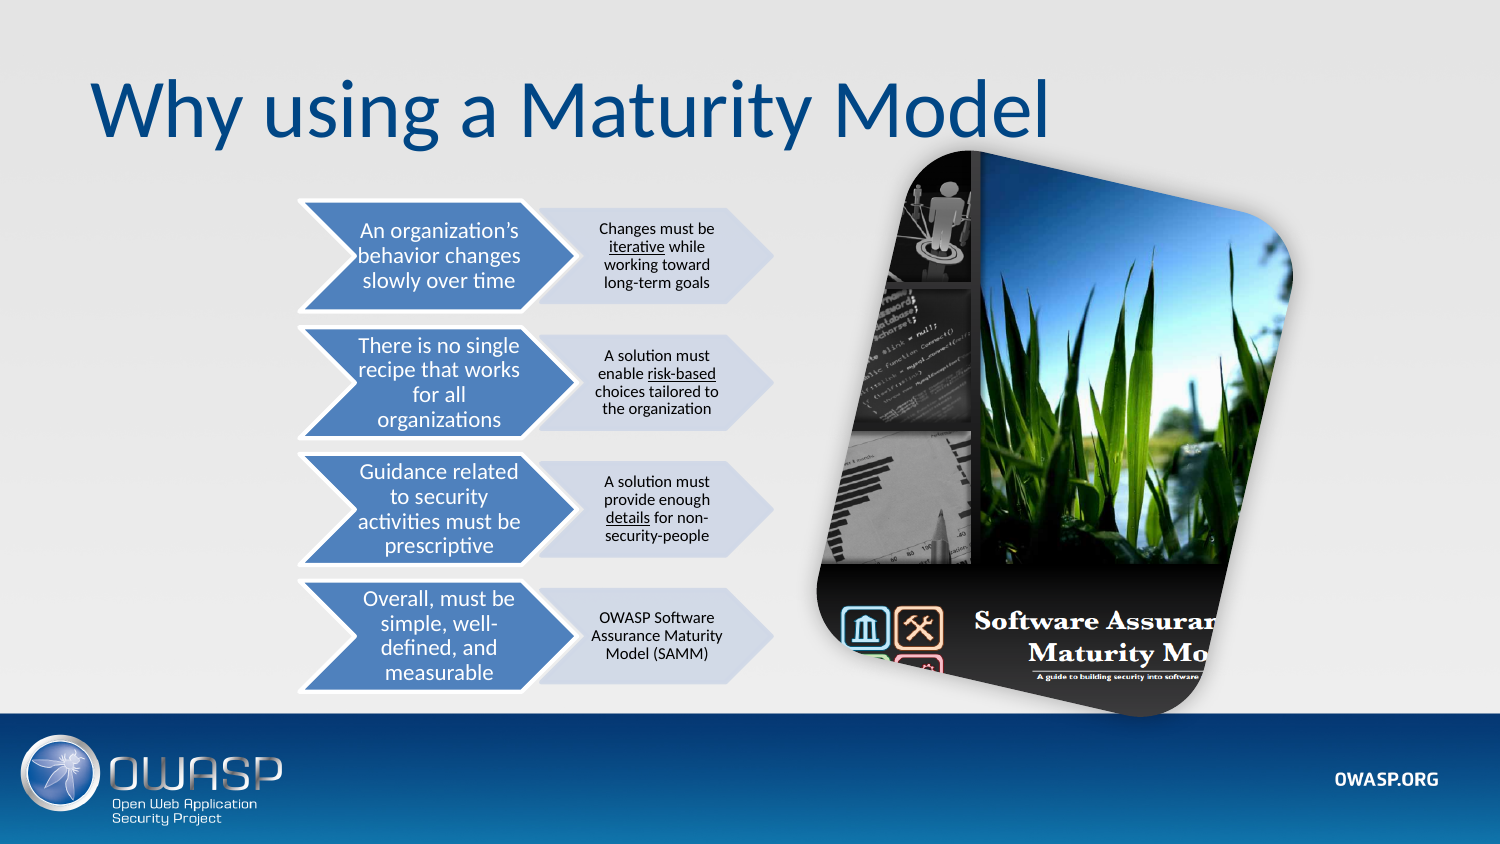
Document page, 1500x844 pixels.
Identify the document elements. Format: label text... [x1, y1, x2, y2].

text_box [248, 200, 823, 693]
picture [0, 0, 1500, 844]
title Why using a Maturity Model [75, 33, 1425, 175]
